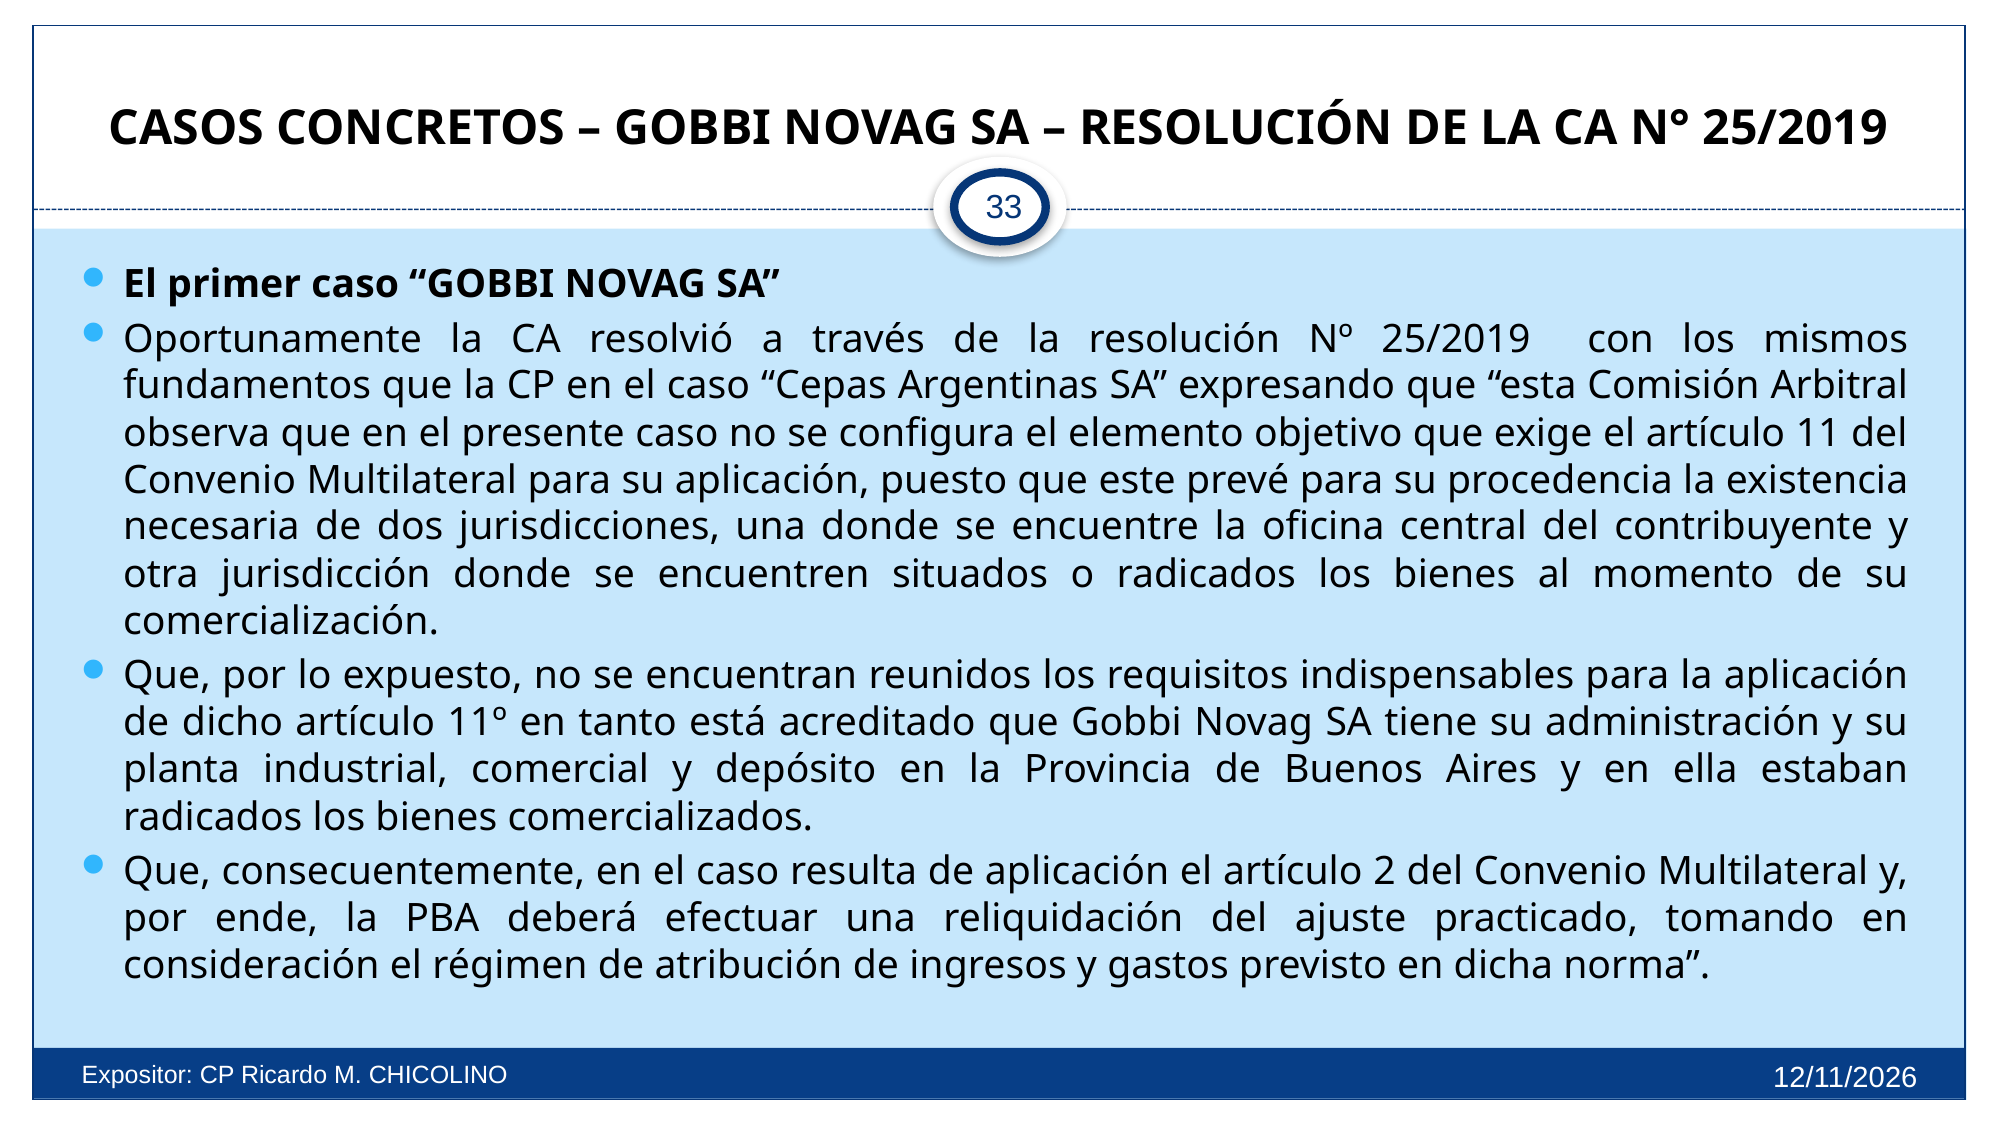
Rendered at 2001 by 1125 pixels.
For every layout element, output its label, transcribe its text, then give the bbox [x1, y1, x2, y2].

title CASOS CONCRETOS – GOBBI NOVAG SA – RESOLUCIÓN DE LA CA N° 25/2019 [65, 37, 1933, 162]
list El primer caso “GOBBI NOVAG SA” Oportunamente la CA resolvió a través de la resolución Nº 25/2019 con los mismos fundamentos que la CP en el caso “Cepas Argentinas SA” expresando que “esta Comisión Arbitral observa que en el presente caso no se configura el elemento objetivo que exige el artículo 11 del Convenio Multilateral para su aplicación, puesto que este prevé para su procedencia la existencia necesaria de dos jurisdicciones, una donde se encuentre la oficina central del contribuyente y otra jurisdicción donde se encuentren situados o radicados los bienes al momento de su comercialización. Que, por lo expuesto, no se encuentran reunidos los requisitos indispensables para la aplicación de dicho artículo 11º en tanto está acreditado que Gobbi Novag SA tiene su administración y su planta industrial, comercial y depósito en la Provincia de Buenos Aires y en ella estaban radicados los bienes comercializados. Que, consecuentemente, en el caso resulta de aplicación el artículo 2 del Convenio Multilateral y, por ende, la PBA deberá efectuar una reliquidación del ajuste practicado, tomando en consideración el régimen de atribución de ingresos y gastos previsto en dicha norma”. [66, 250, 1926, 1001]
slide_number 33 [954, 168, 1055, 241]
footer Expositor: CP Ricardo M. CHICOLINO [66, 1051, 850, 1112]
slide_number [1266, 1050, 1933, 1111]
